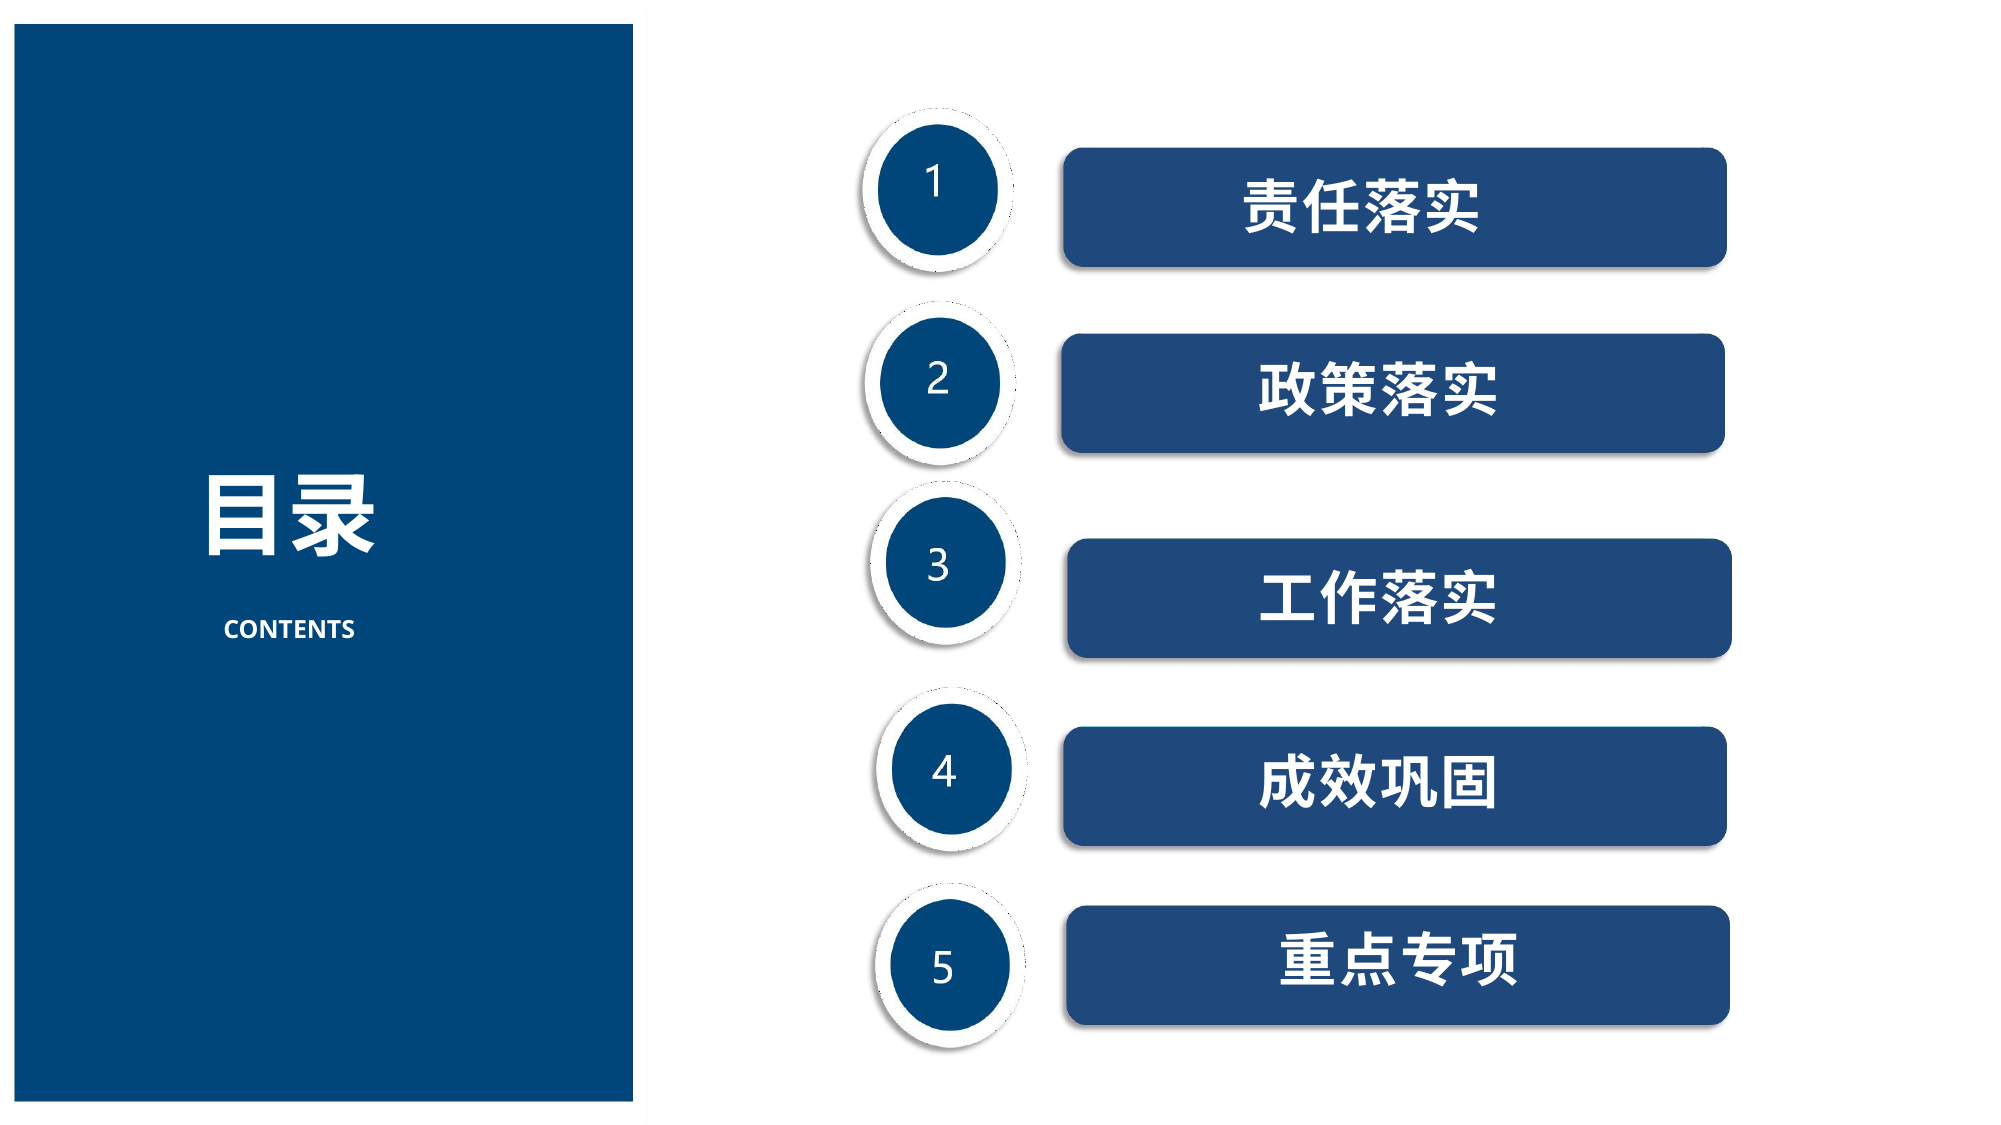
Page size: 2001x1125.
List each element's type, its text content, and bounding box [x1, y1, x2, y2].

text_box [1051, 331, 1727, 463]
text_box 工作落实 [1249, 559, 1613, 631]
text_box [1053, 146, 1729, 278]
text_box [855, 299, 1017, 475]
text_box [852, 106, 1015, 282]
text_box [865, 882, 1027, 1057]
text_box [1053, 724, 1729, 856]
text_box [1057, 537, 1734, 669]
picture [10, 0, 649, 1125]
text_box 成效巩固 [1249, 742, 1613, 815]
text_box 重点专项 [1276, 921, 1613, 994]
text_box [860, 479, 1023, 654]
title 责任落实 [1239, 167, 1575, 358]
text_box 目录 CONTENTS [193, 454, 382, 643]
text_box 政策落实 [1249, 351, 1613, 424]
text_box [1056, 903, 1732, 1035]
text_box [866, 686, 1029, 861]
